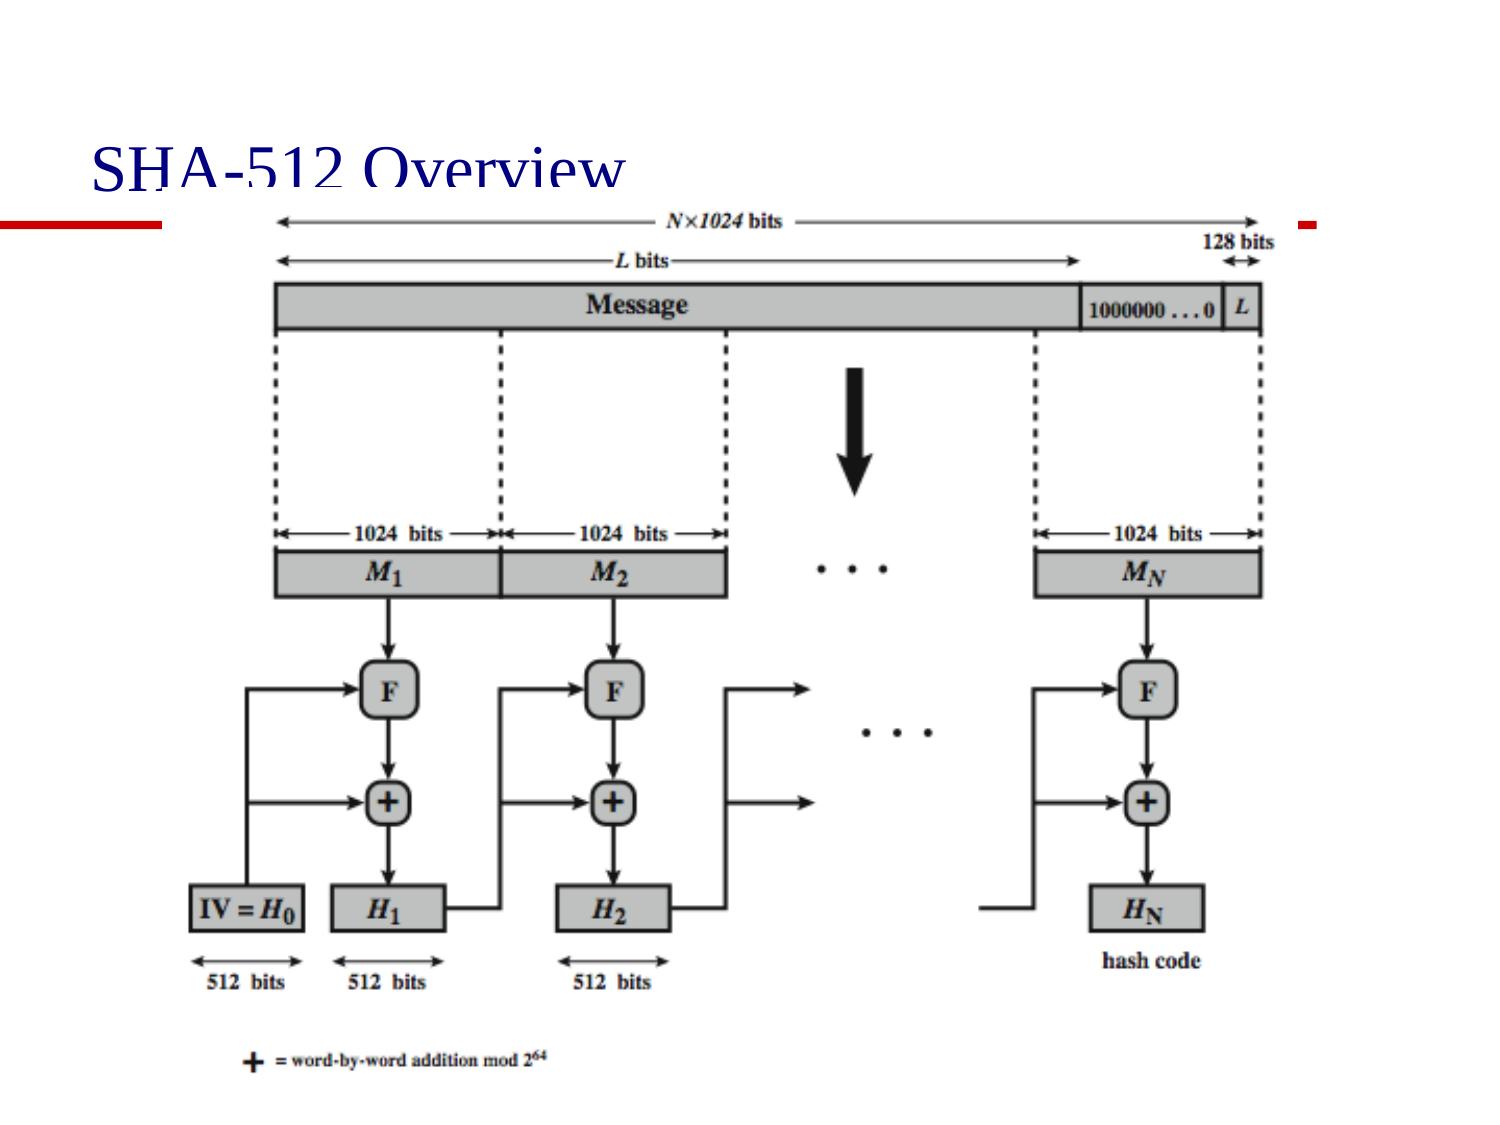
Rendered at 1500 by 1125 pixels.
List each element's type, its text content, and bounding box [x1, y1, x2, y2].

picture [162, 187, 1299, 1094]
title SHA-512 Overview [74, 24, 1426, 213]
